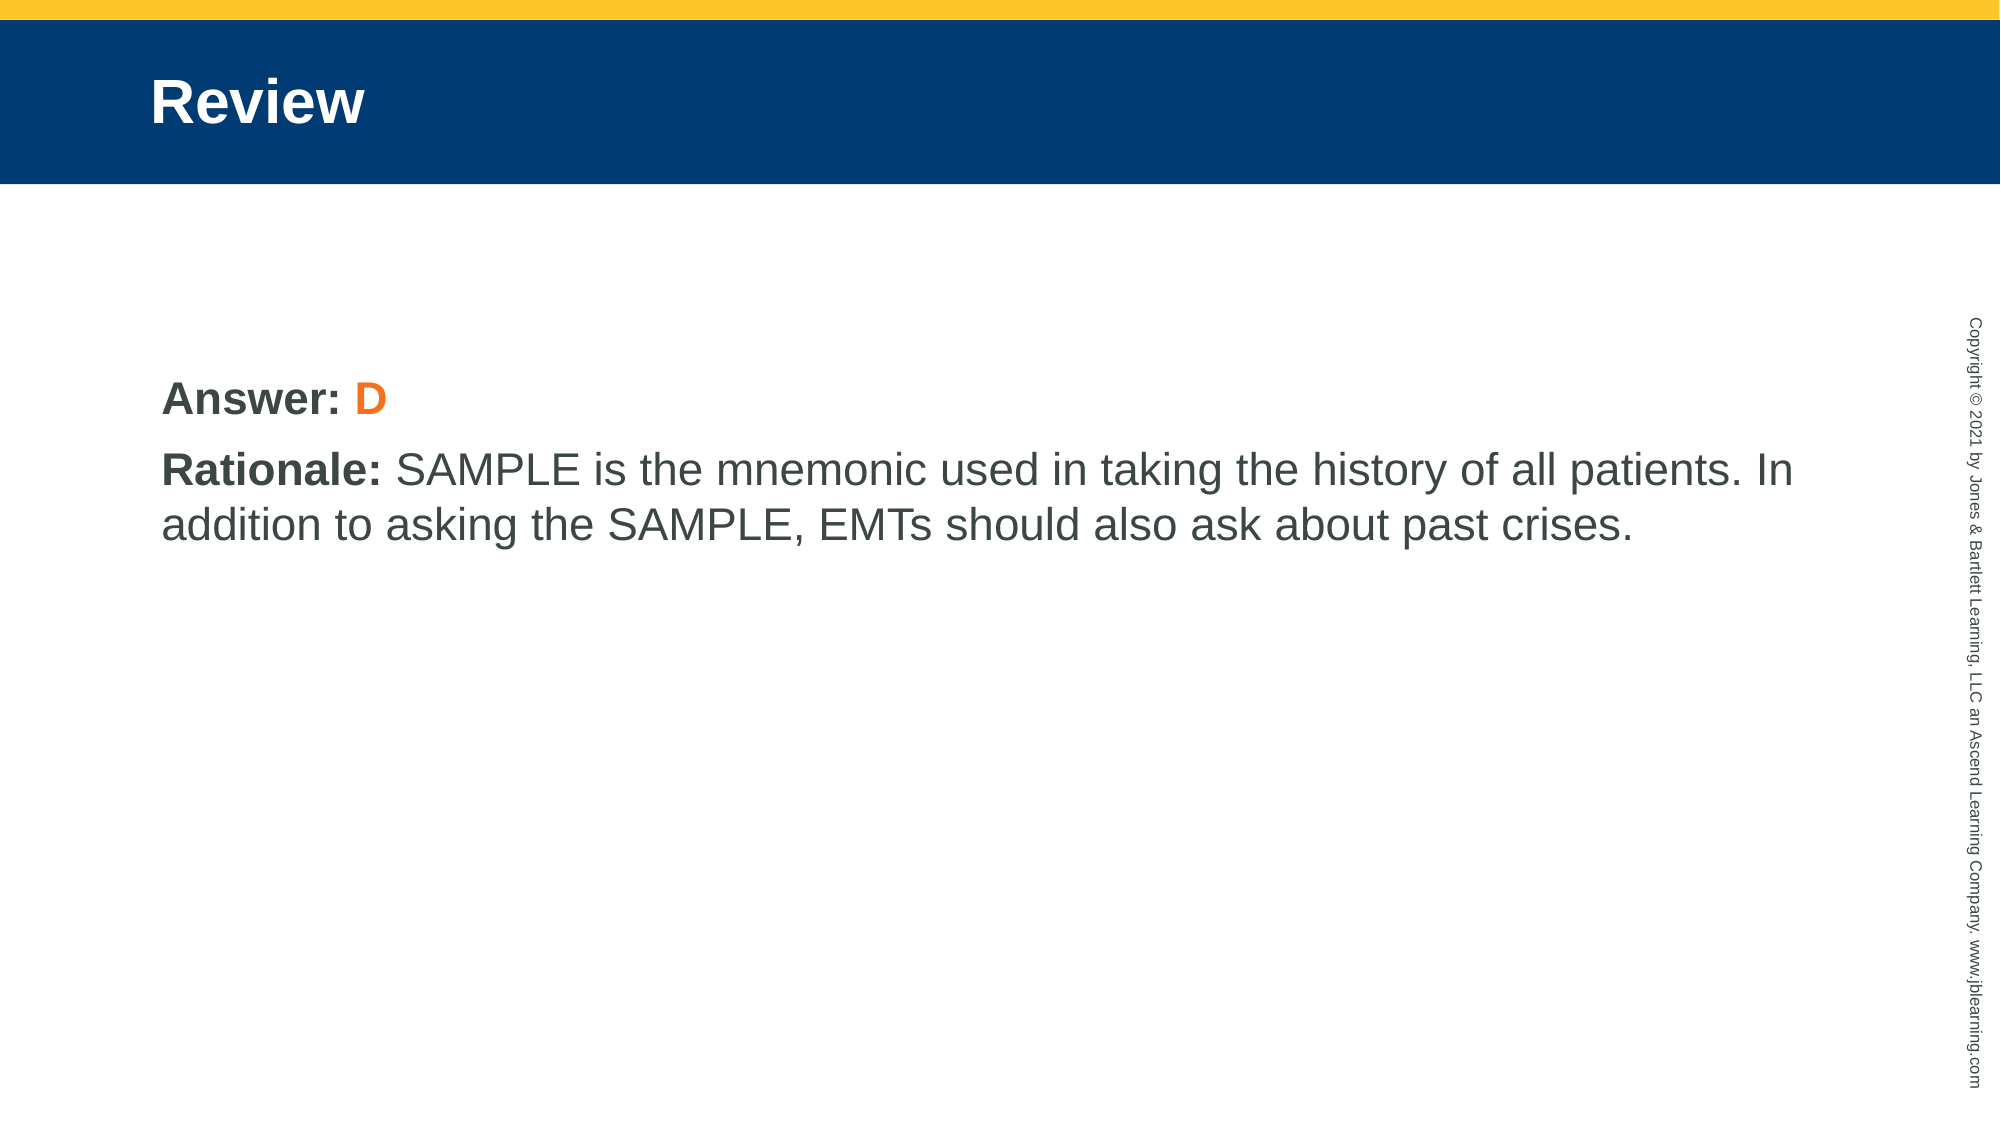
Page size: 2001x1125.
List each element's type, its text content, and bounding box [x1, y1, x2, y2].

list Answer: D Rationale: SAMPLE is the mnemonic used in taking the history of all patients. In addition to asking the SAMPLE, EMTs should also ask about past crises. [146, 361, 1859, 1016]
title Review [0, 19, 2000, 185]
